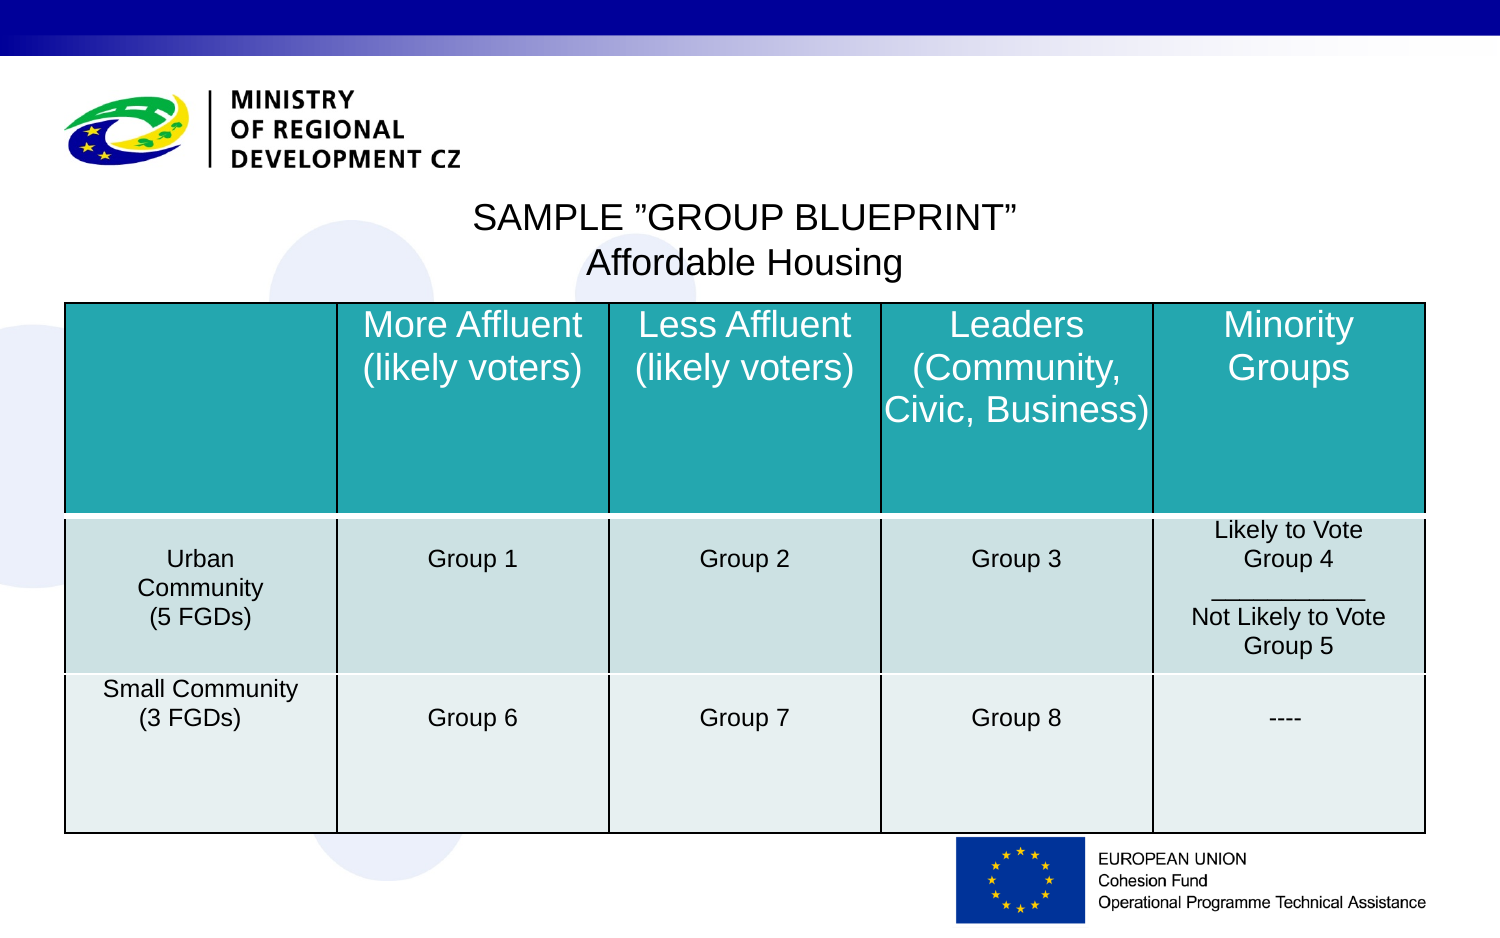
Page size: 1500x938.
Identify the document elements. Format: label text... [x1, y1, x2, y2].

table_cell ---- [1154, 675, 1424, 832]
table_cell Group 2 [610, 519, 880, 673]
table_cell Likely to Vote Group 4 ___________ Not Likely to Vote Group 5 [1154, 519, 1424, 673]
table_cell Group 6 [338, 675, 608, 832]
table_header More Affluent (likely voters) [338, 304, 608, 513]
table_cell Group 7 [610, 675, 880, 832]
text_box SAMPLE ”GROUP BLUEPRINT” Affordable Housing [457, 185, 1033, 290]
table_cell Urban Community (5 FGDs) [66, 519, 336, 673]
table_cell Small Community (3 FGDs) [66, 675, 336, 832]
table_header [66, 304, 336, 513]
table_header Minority Groups [1154, 304, 1424, 513]
table_cell Group 1 [338, 519, 608, 673]
table_header Less Affluent (likely voters) [610, 304, 880, 513]
picture [64, 90, 460, 168]
table_cell Group 8 [882, 675, 1152, 832]
picture [0, 220, 1472, 938]
table_header Leaders (Community, Civic, Business) [882, 304, 1152, 513]
table_cell Group 3 [882, 519, 1152, 673]
